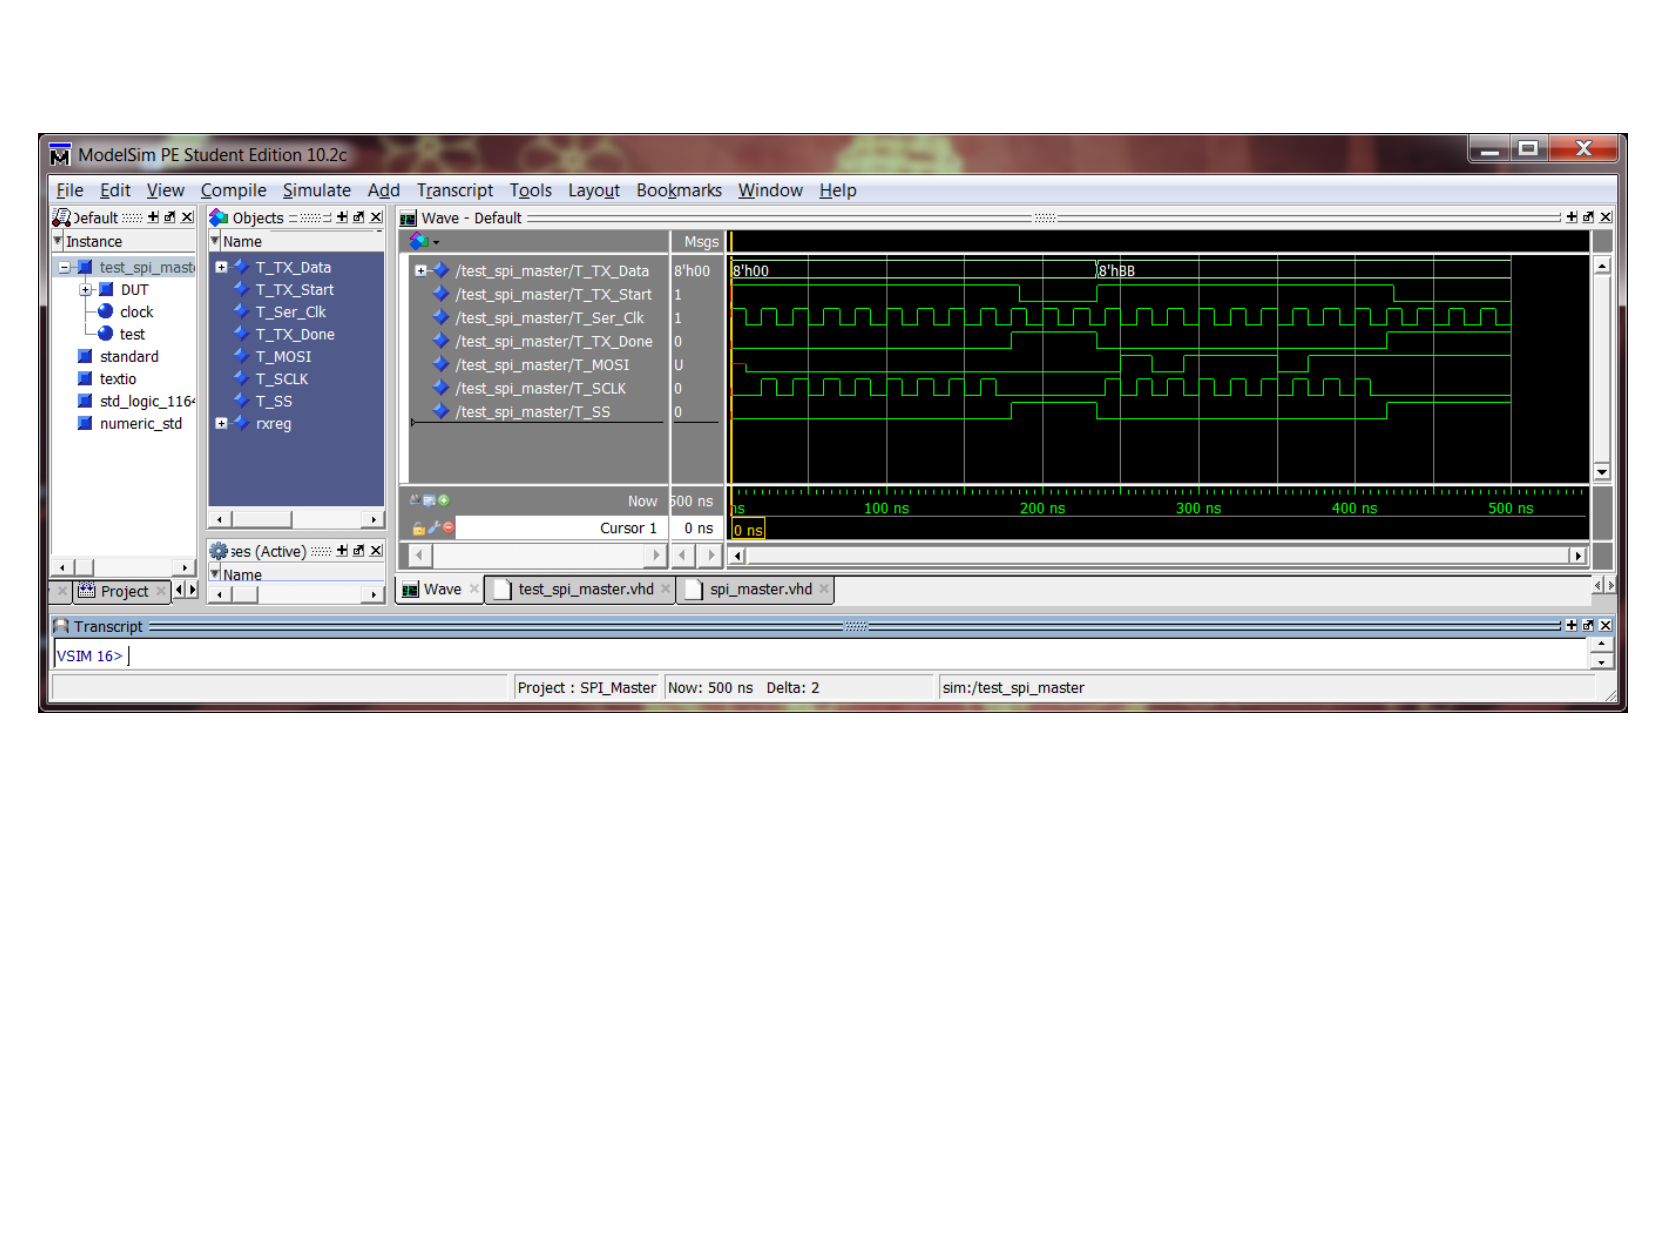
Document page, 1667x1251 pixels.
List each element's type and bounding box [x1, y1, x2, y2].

picture [38, 132, 1628, 713]
